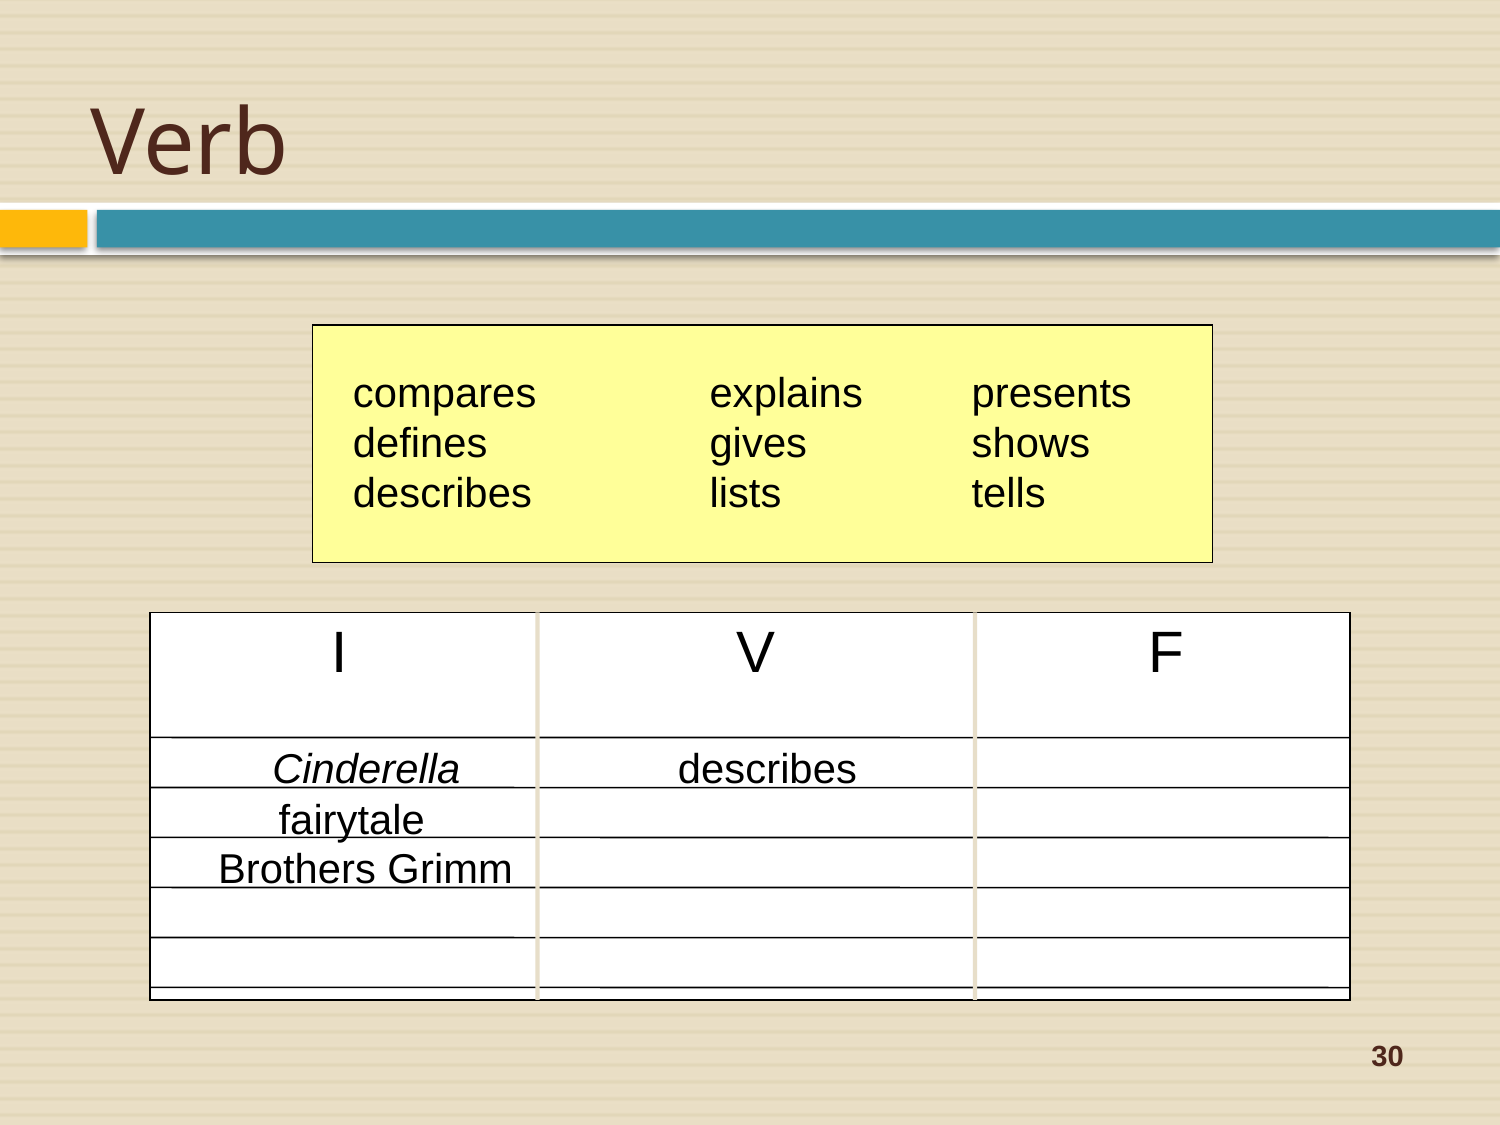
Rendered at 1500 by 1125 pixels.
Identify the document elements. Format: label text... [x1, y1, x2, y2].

text_box [149, 612, 537, 1000]
text_box compares defines describes [338, 358, 552, 524]
text_box [976, 738, 1350, 787]
text_box presents shows tells [956, 358, 1147, 524]
text_box Cinderella [257, 734, 476, 800]
text_box V [721, 606, 791, 691]
text_box [538, 788, 975, 837]
text_box [538, 838, 975, 887]
text_box [976, 888, 1350, 937]
text_box [976, 788, 1350, 837]
slide_number 30 [1012, 1015, 1419, 1094]
text_box [538, 738, 663, 787]
text_box fairytale [264, 785, 440, 834]
text_box F [1133, 606, 1200, 691]
text_box [872, 738, 975, 787]
text_box [976, 938, 1350, 987]
text_box describes [663, 734, 872, 800]
text_box [976, 838, 1350, 887]
text_box [538, 938, 975, 987]
text_box [976, 612, 1350, 737]
text_box [538, 888, 975, 937]
text_box [312, 324, 1213, 563]
title Verb [74, 74, 1426, 201]
text_box Brothers Grimm [203, 834, 528, 900]
text_box [538, 988, 975, 1000]
text_box [976, 988, 1350, 1000]
text_box [538, 612, 975, 737]
text_box explains gives lists [694, 358, 878, 524]
text_box I [316, 606, 363, 691]
